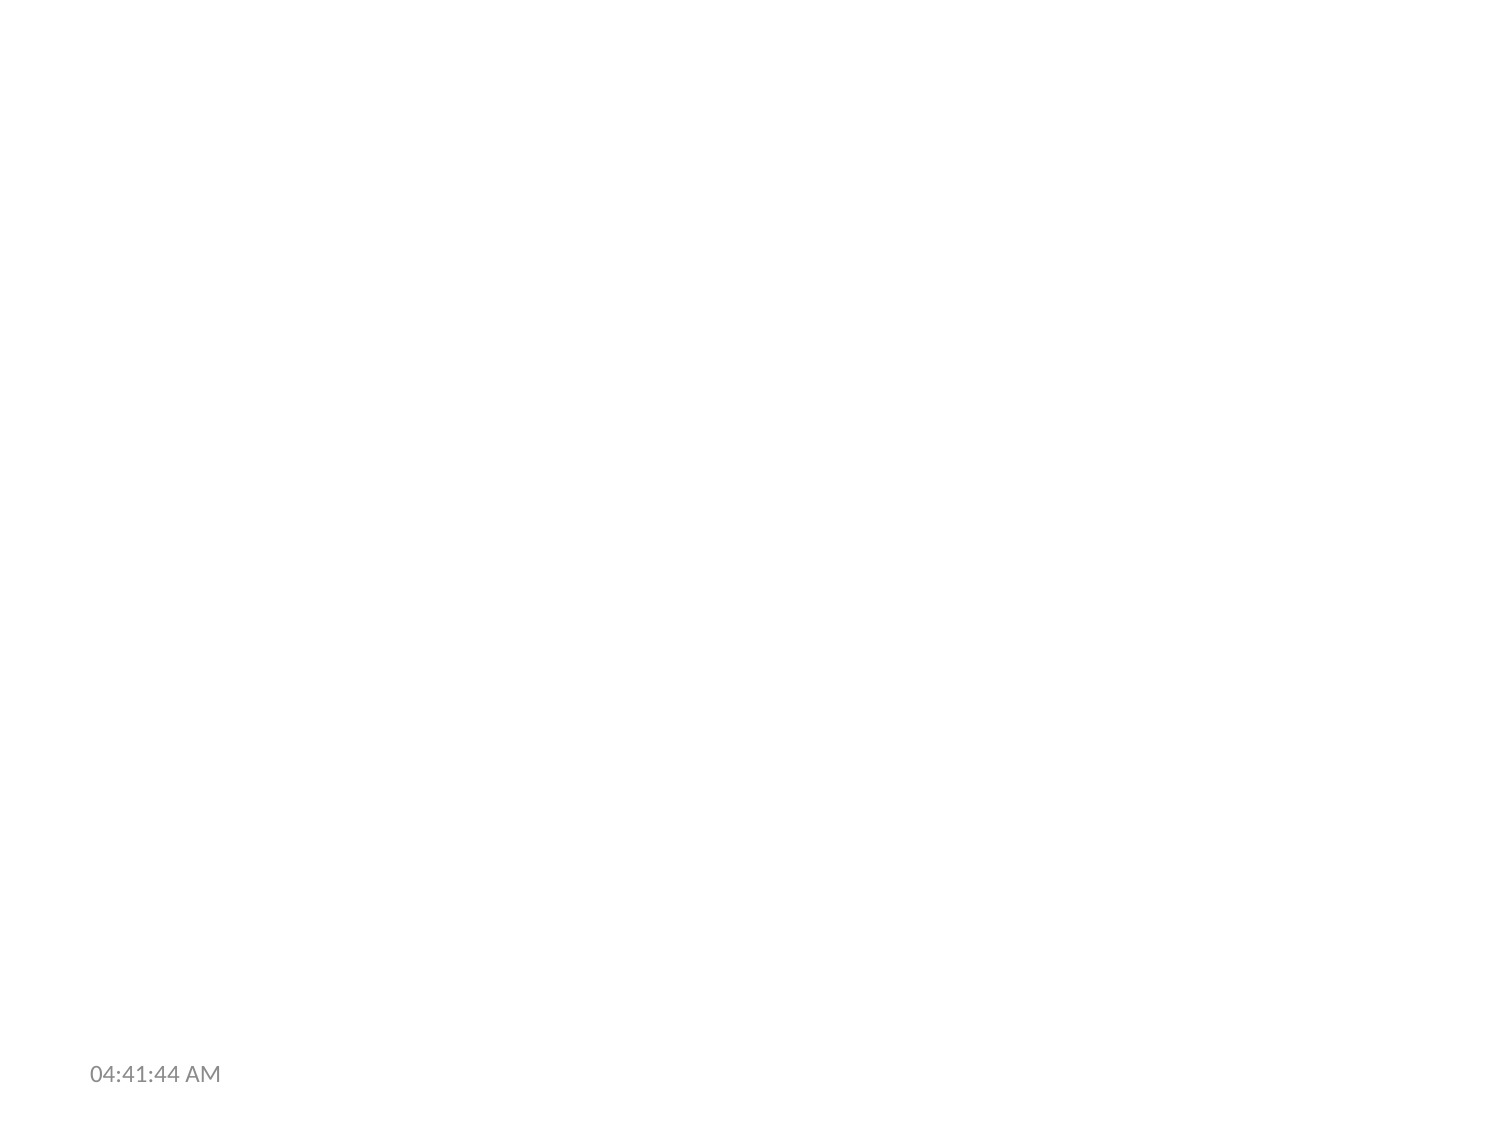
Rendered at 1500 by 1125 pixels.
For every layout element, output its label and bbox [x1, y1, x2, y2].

slide_number [75, 1042, 425, 1103]
